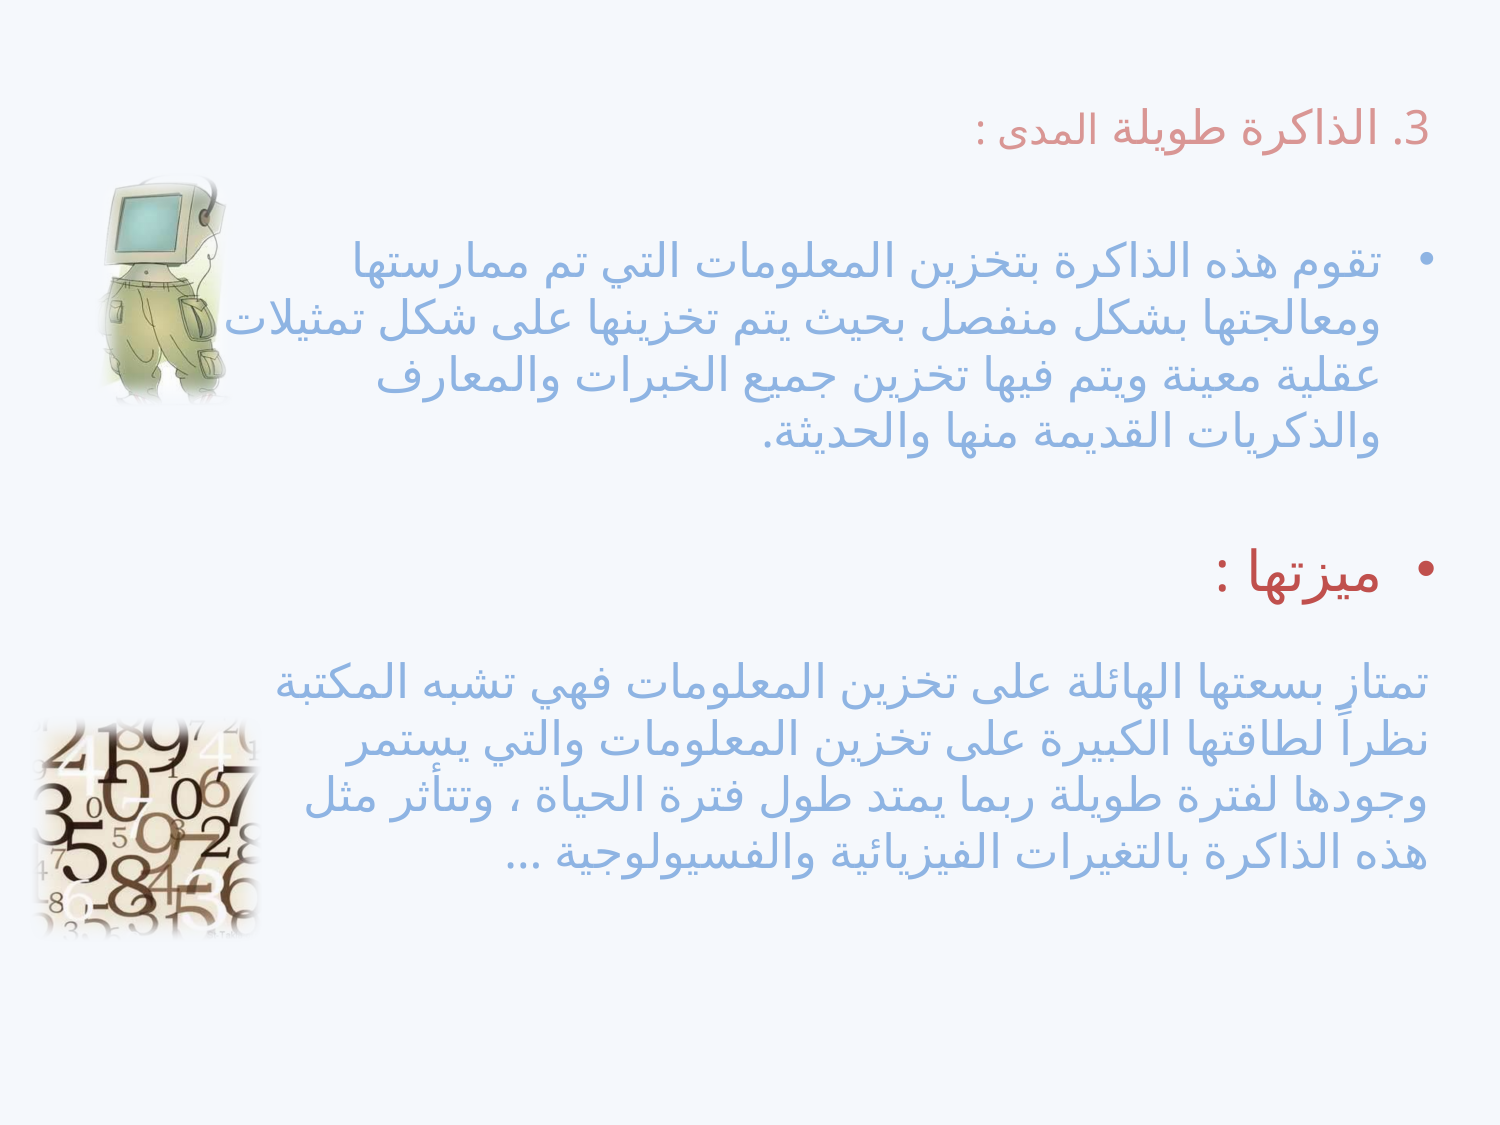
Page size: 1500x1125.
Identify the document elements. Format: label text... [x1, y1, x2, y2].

picture [94, 172, 237, 408]
picture [29, 715, 265, 943]
list 3. الذاكرة طويلة المدى : تقوم هذه الذاكرة بتخزين المعلومات التي تم ممارستها ومعالجتها بشكل منفصل بحيث يتم تخزينها على شكل تمثيلات عقلية معينة ويتم فيها تخزين جميع الخبرات والمعارف والذكريات القديمة منها والحديثة. ميزتها : تمتاز بسعتها الهائلة على تخزين المعلومات فهي تشبه المكتبة نظراً لطاقتها الكبيرة على تخزين المعلومات والتي يستمر وجودها لفترة طويلة ربما يمتد طول فترة الحياة ، وتتأثر مثل هذه الذاكرة بالتغيرات الفيزيائية والفسيولوجية … [206, 90, 1446, 894]
